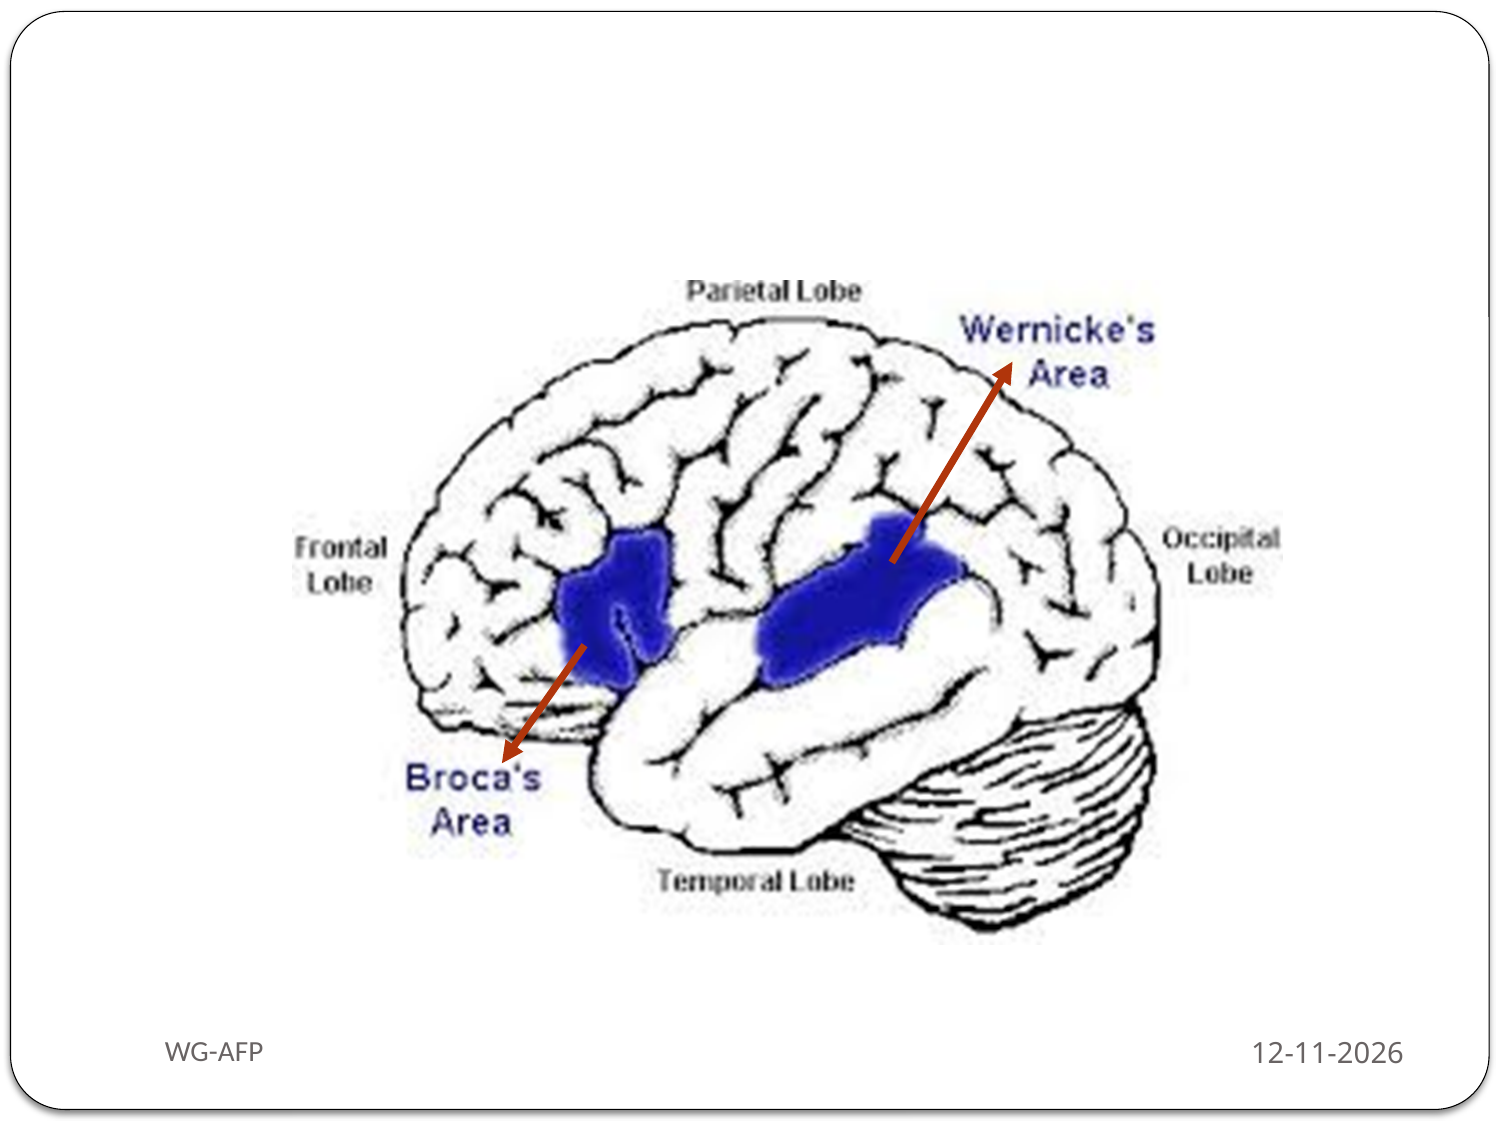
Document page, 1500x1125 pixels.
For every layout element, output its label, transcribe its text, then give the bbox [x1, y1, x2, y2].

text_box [501, 644, 585, 764]
footer WG-AFP [150, 1012, 800, 1088]
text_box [891, 361, 1013, 563]
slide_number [1012, 1015, 1419, 1094]
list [292, 280, 1283, 945]
